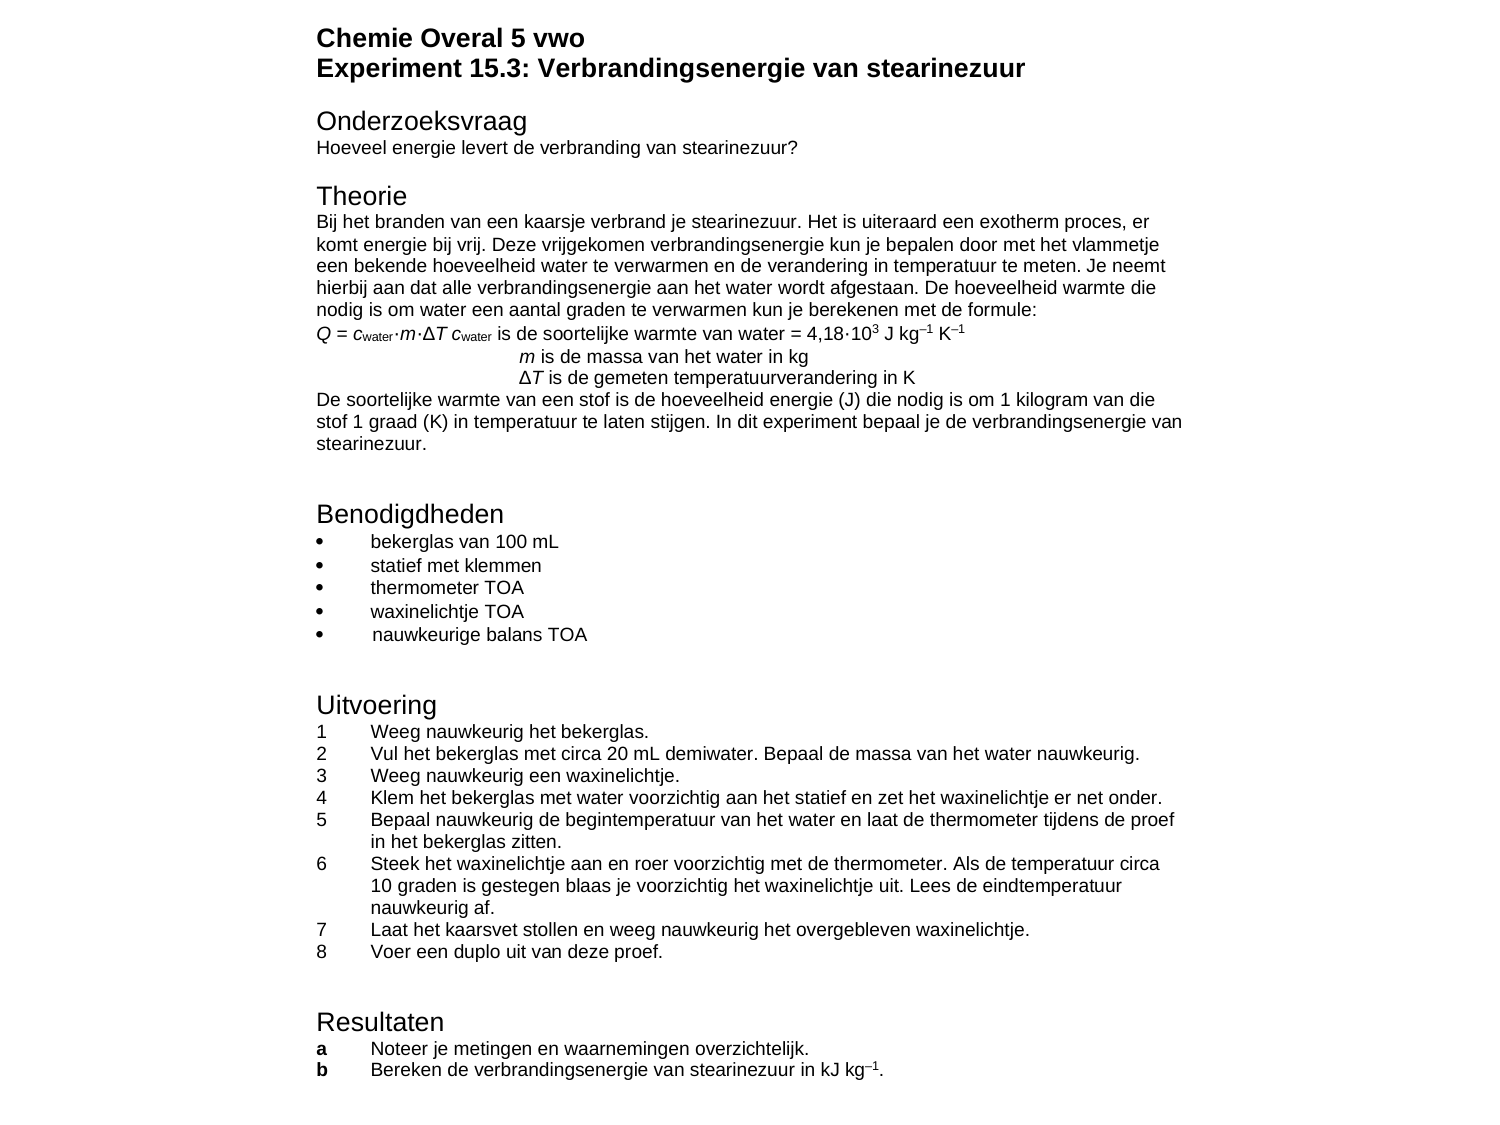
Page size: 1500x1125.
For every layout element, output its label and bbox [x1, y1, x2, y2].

picture [316, 0, 1184, 1125]
